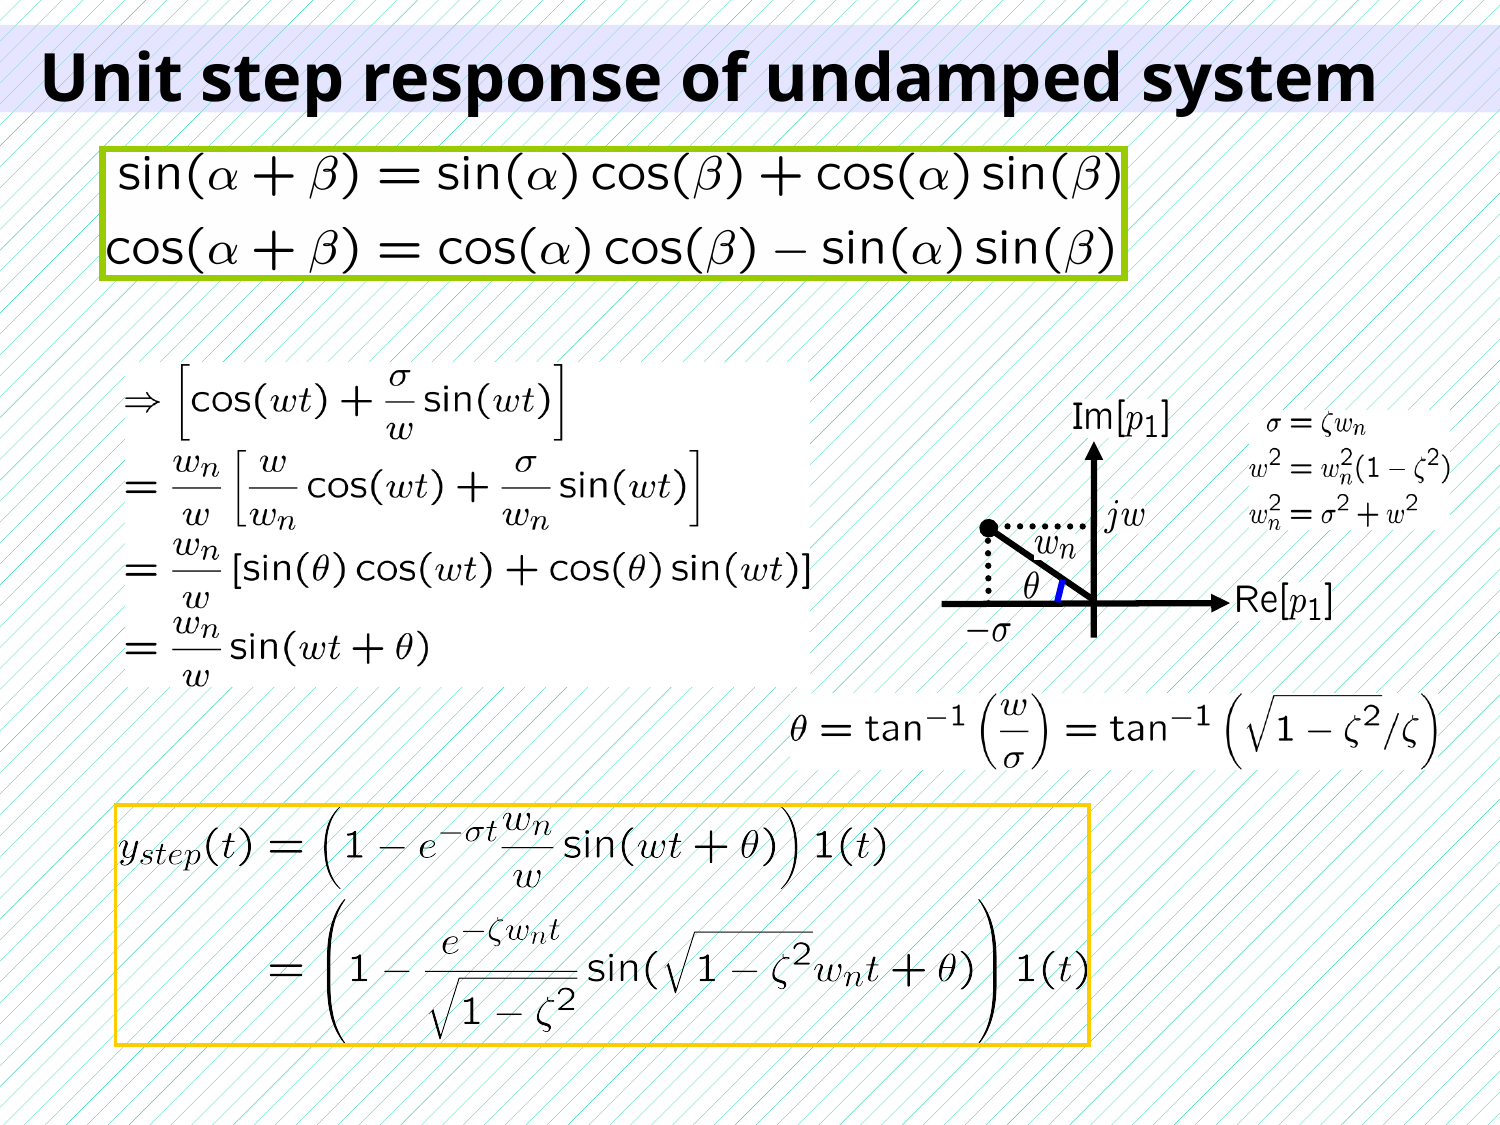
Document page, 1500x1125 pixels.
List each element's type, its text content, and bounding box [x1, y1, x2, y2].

picture [124, 362, 810, 688]
picture [105, 152, 1122, 276]
picture [116, 806, 1088, 1044]
title Unit step response of undamped system [24, 24, 1476, 126]
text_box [941, 399, 1451, 642]
picture [790, 693, 1439, 770]
